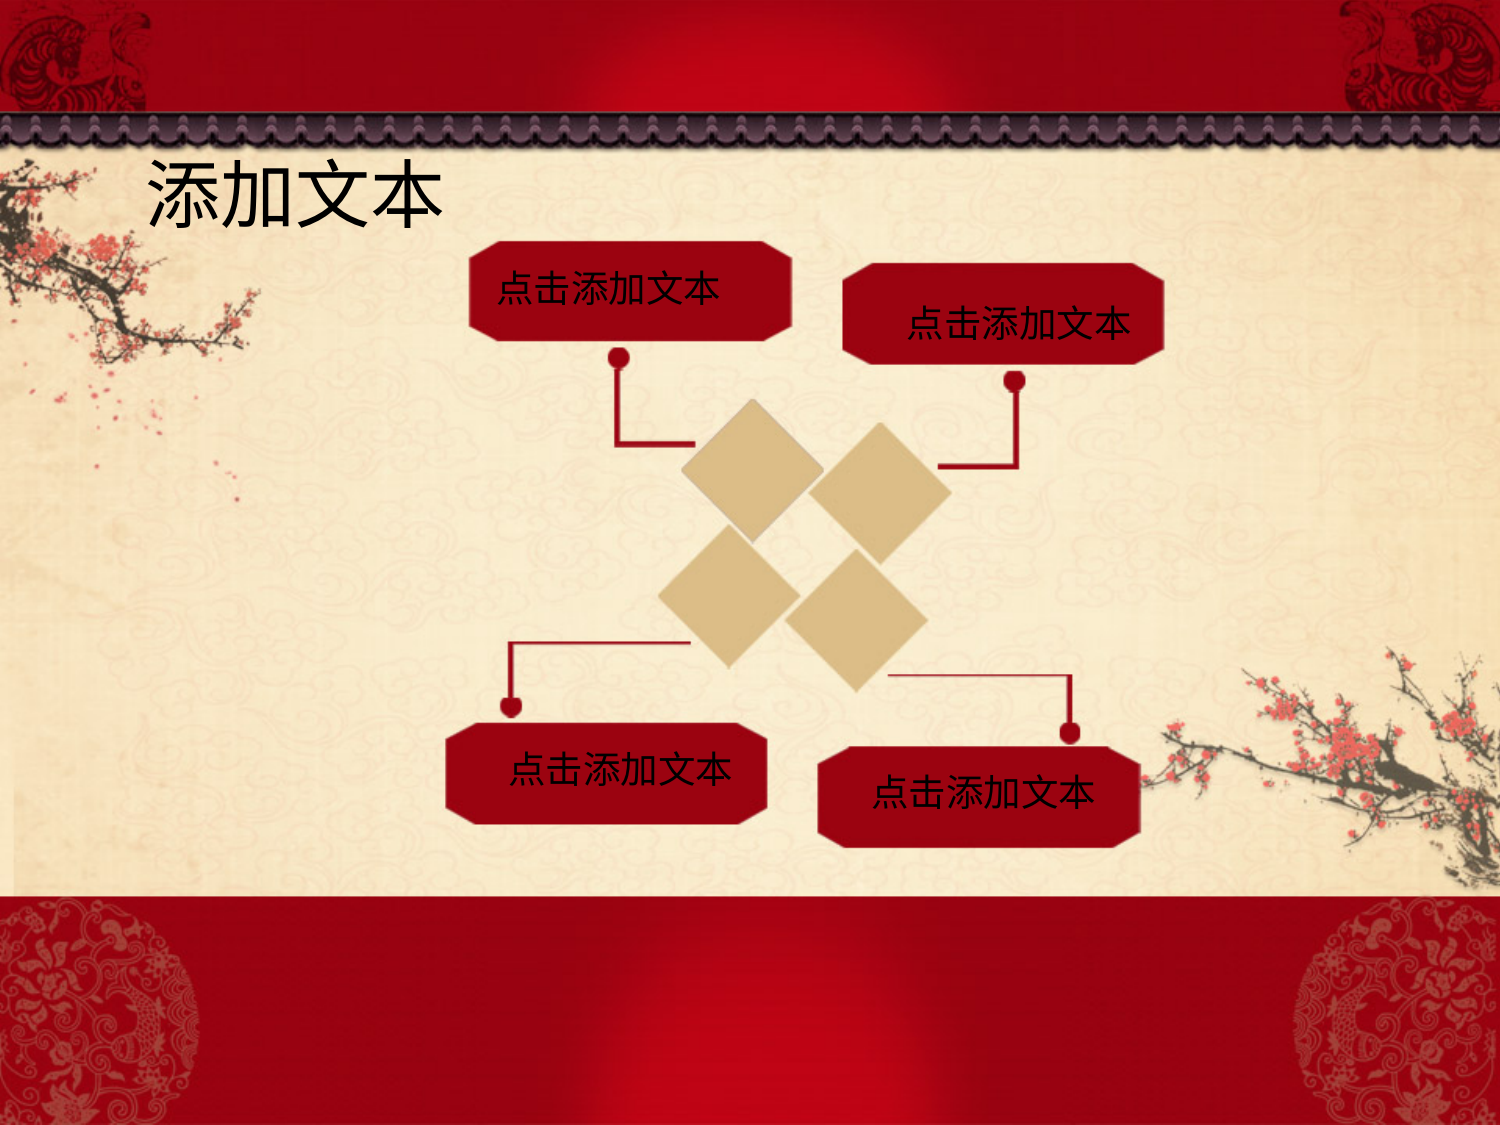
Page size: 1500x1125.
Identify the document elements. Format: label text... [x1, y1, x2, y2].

text_box 添加文本 [130, 140, 461, 246]
picture [0, 0, 1500, 1125]
text_box 点击添加文本 [856, 761, 1112, 822]
text_box 点击添加文本 [891, 292, 1147, 353]
text_box 点击添加文本 [493, 738, 749, 798]
text_box 点击添加文本 [481, 257, 737, 318]
